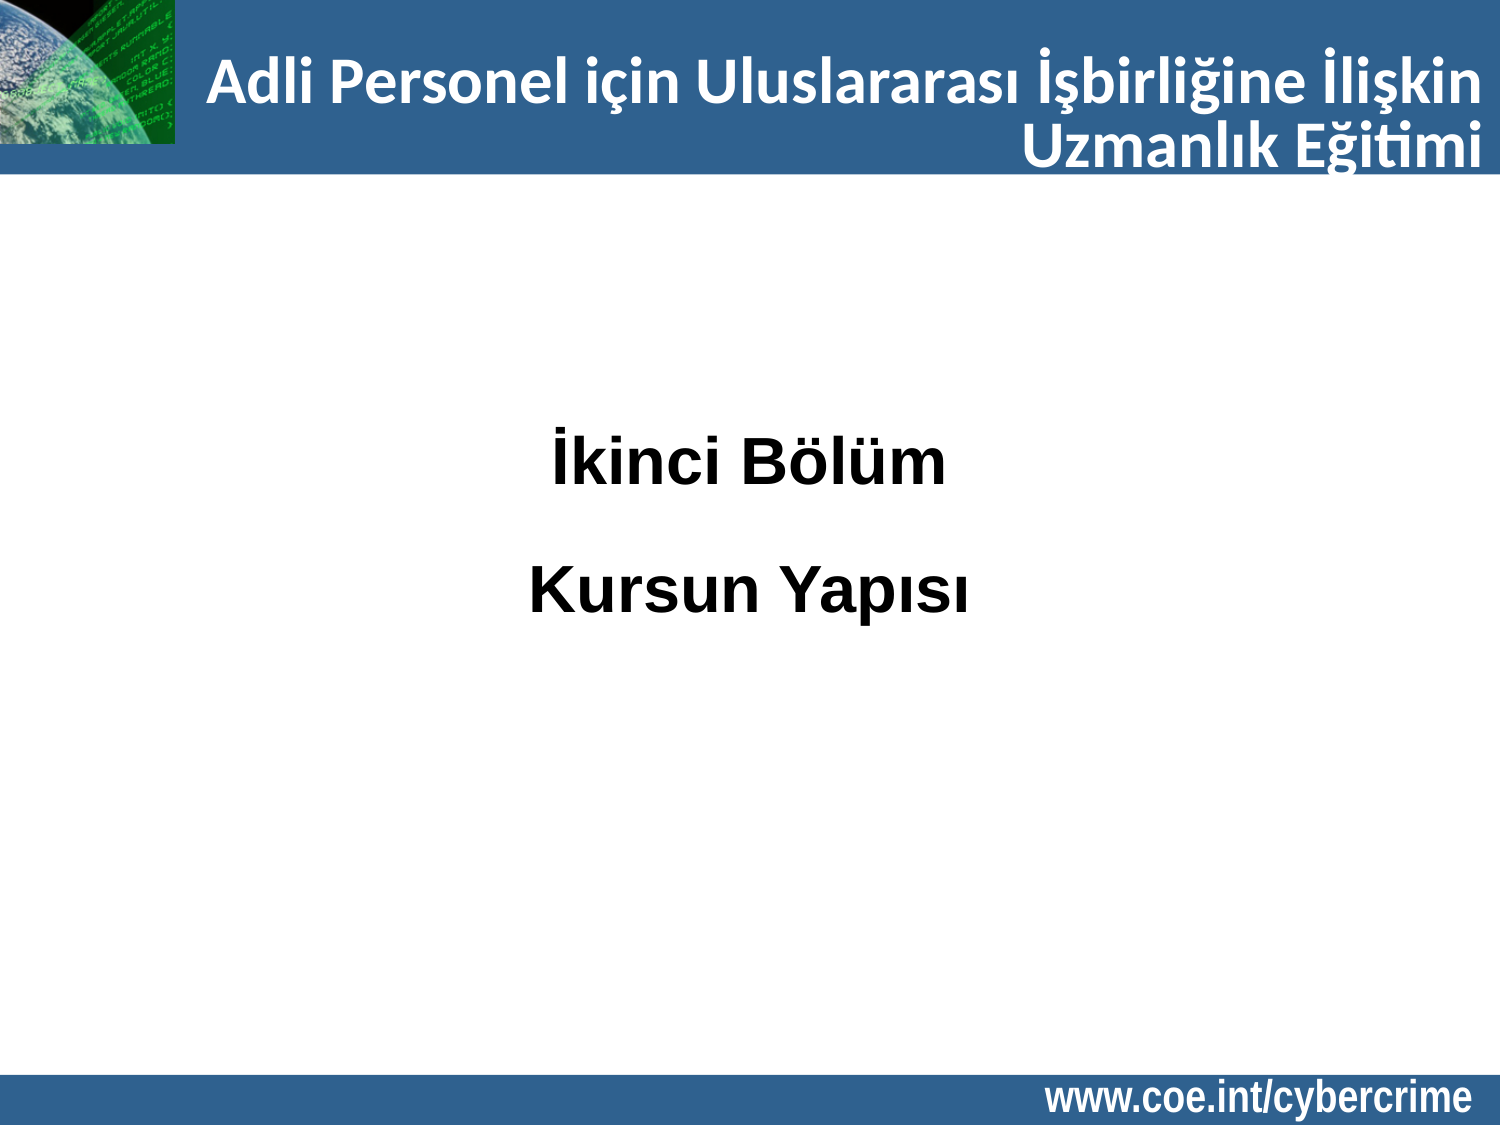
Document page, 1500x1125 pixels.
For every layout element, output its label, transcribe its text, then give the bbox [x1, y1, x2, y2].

text_box İkinci Bölüm Kursun Yapısı [50, 425, 1450, 633]
picture [0, 0, 175, 144]
text_box [0, 1073, 1030, 1125]
text_box www.coe.int/cybercrime [1030, 1059, 1500, 1125]
text_box Adli Personel için Uluslararası İşbirliğine İlişkin Uzmanlık Eğitimi [0, 0, 1500, 177]
